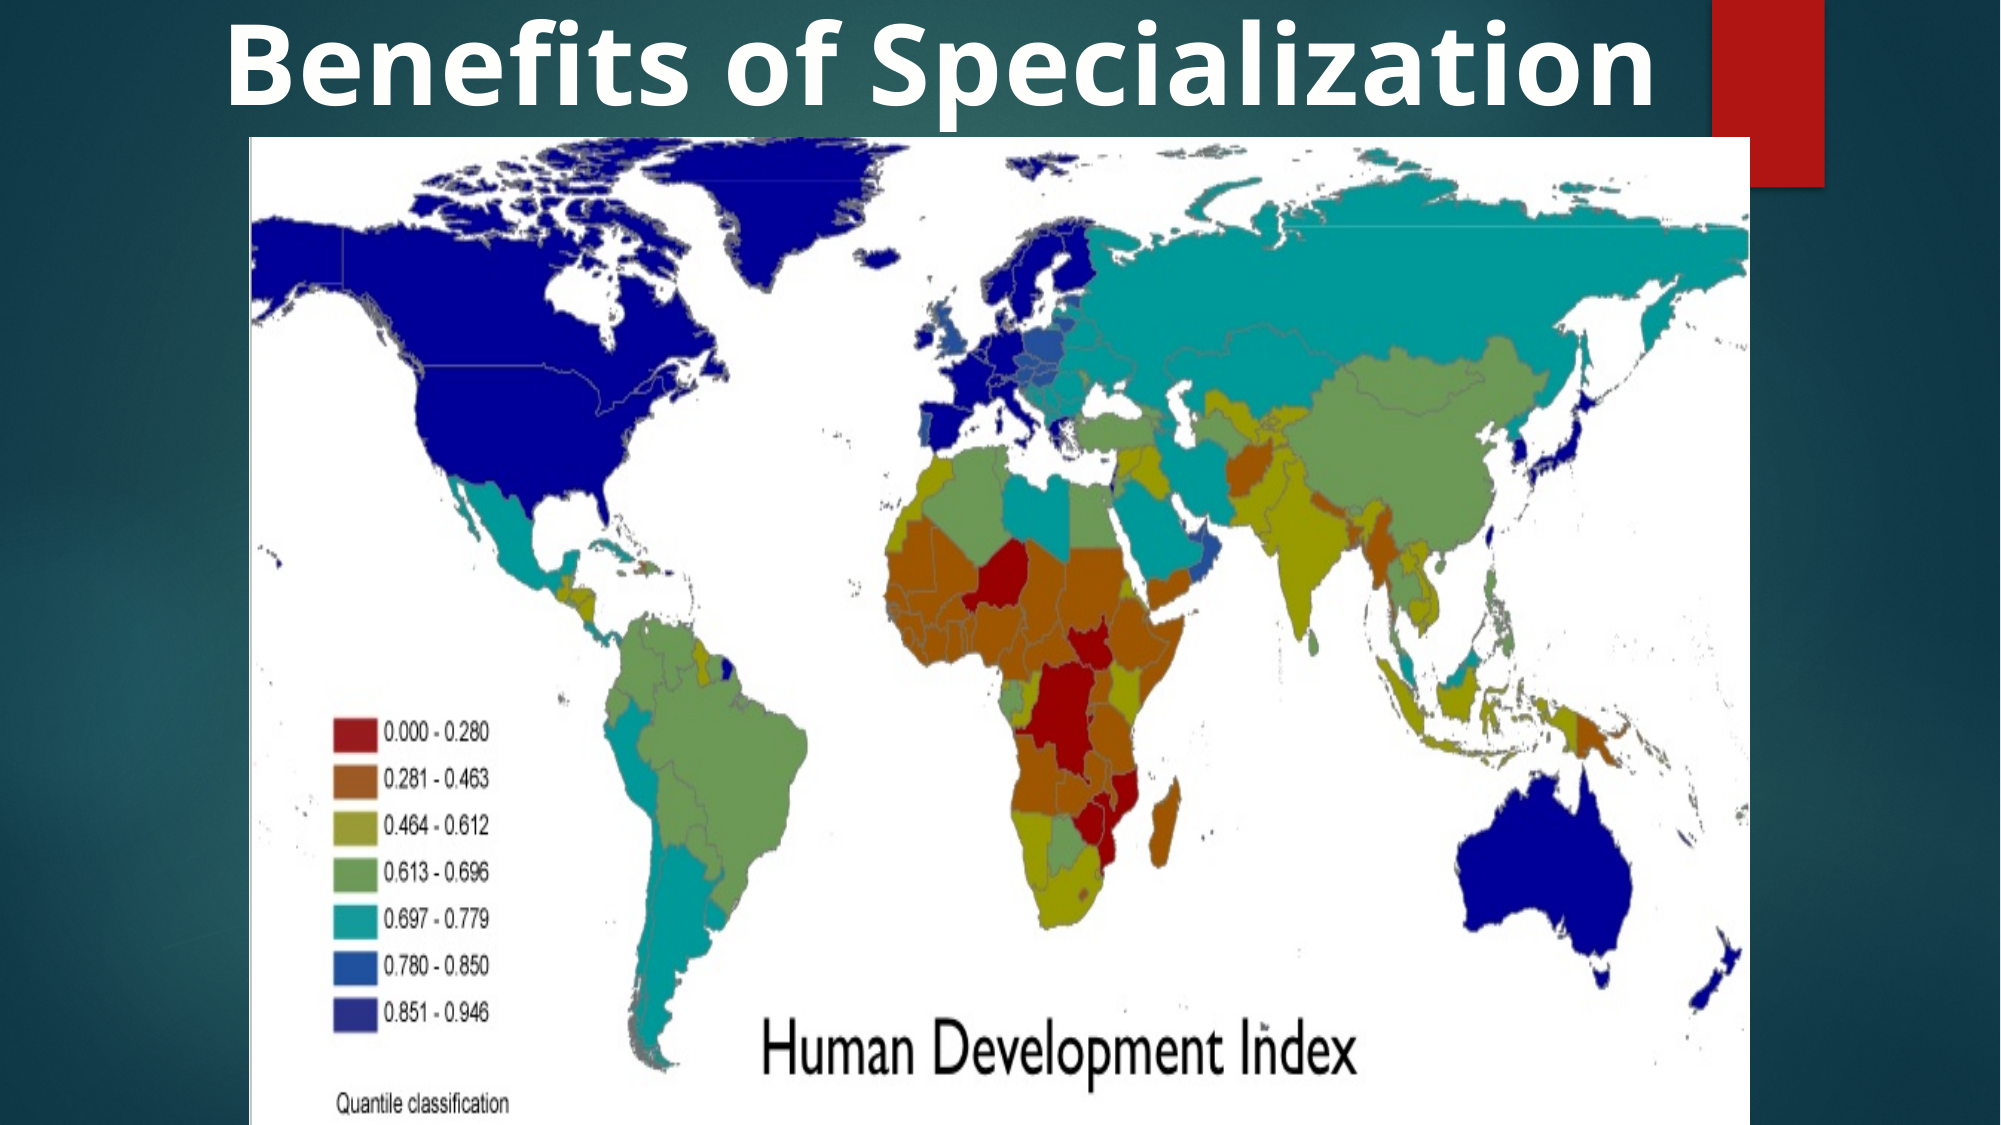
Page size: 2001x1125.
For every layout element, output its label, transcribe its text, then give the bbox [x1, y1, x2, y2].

picture [0, 136, 1751, 1125]
text_box Benefits of Specialization [206, 0, 1677, 136]
